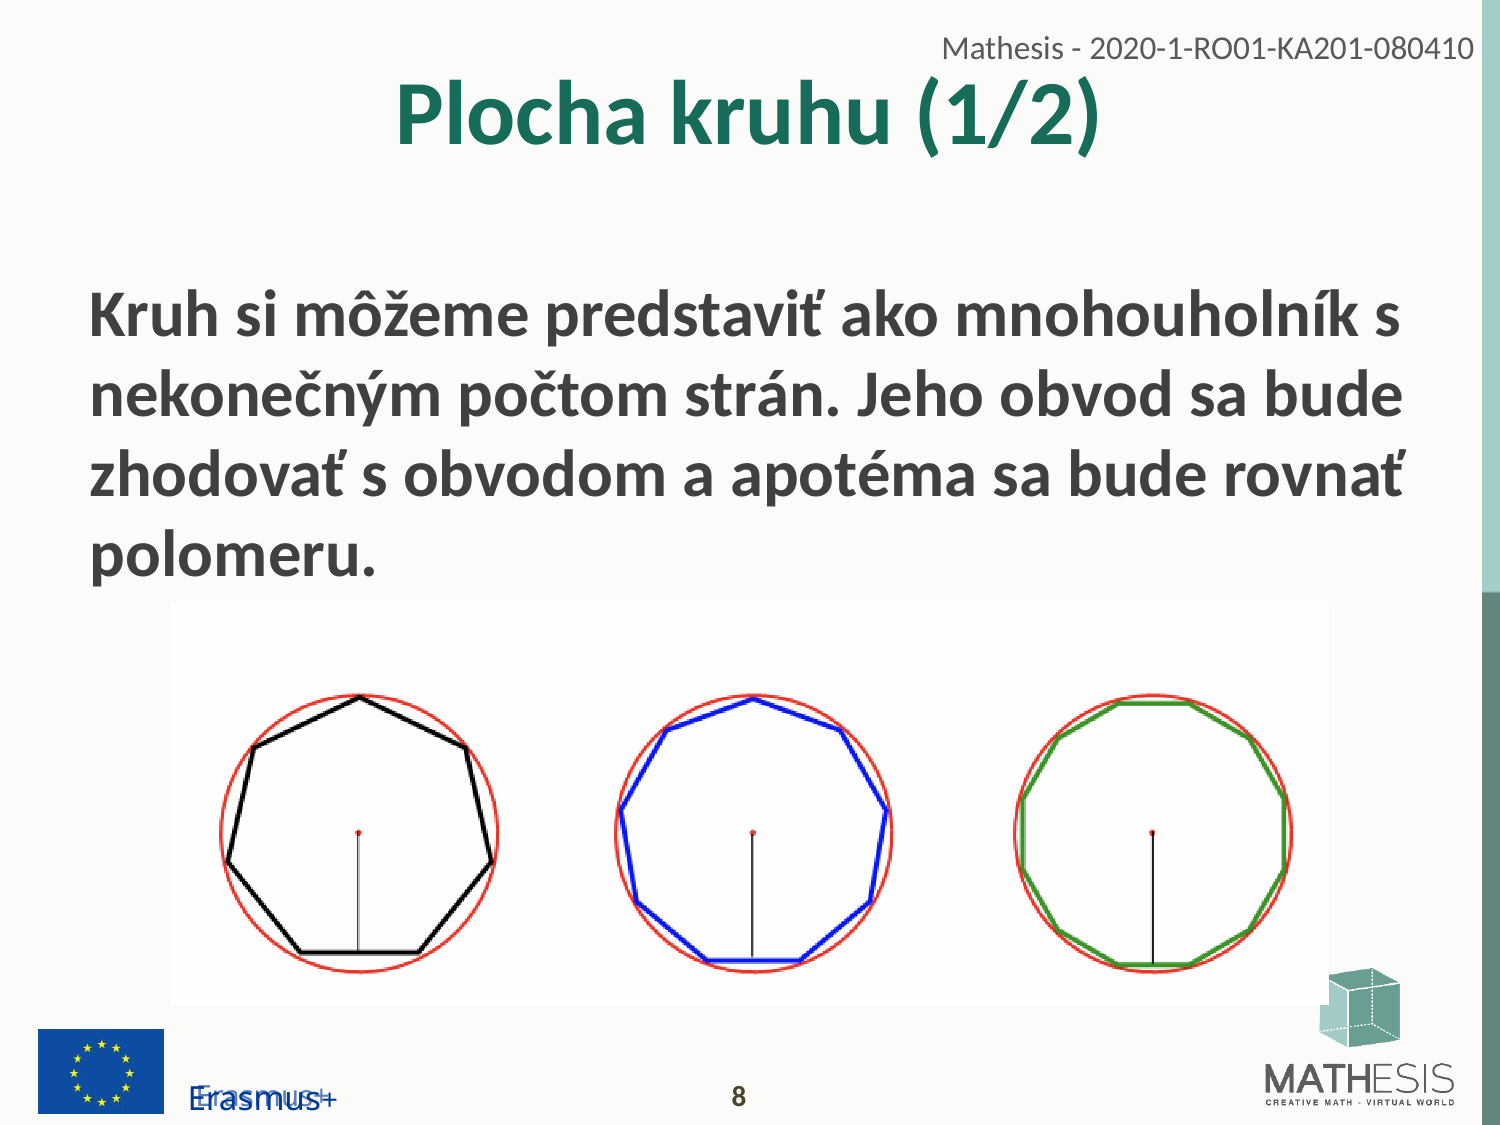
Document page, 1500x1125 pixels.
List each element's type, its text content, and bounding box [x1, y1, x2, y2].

title Plocha kruhu (1/2) [75, 45, 1425, 233]
list Kruh si môžeme predstaviť ako mnohouholník s nekonečným počtom strán. Jeho obvod sa bude zhodovať s obvodom a apotéma sa bude rovnať polomeru. [75, 262, 1425, 1005]
picture [170, 602, 1329, 1006]
picture [38, 1029, 164, 1114]
